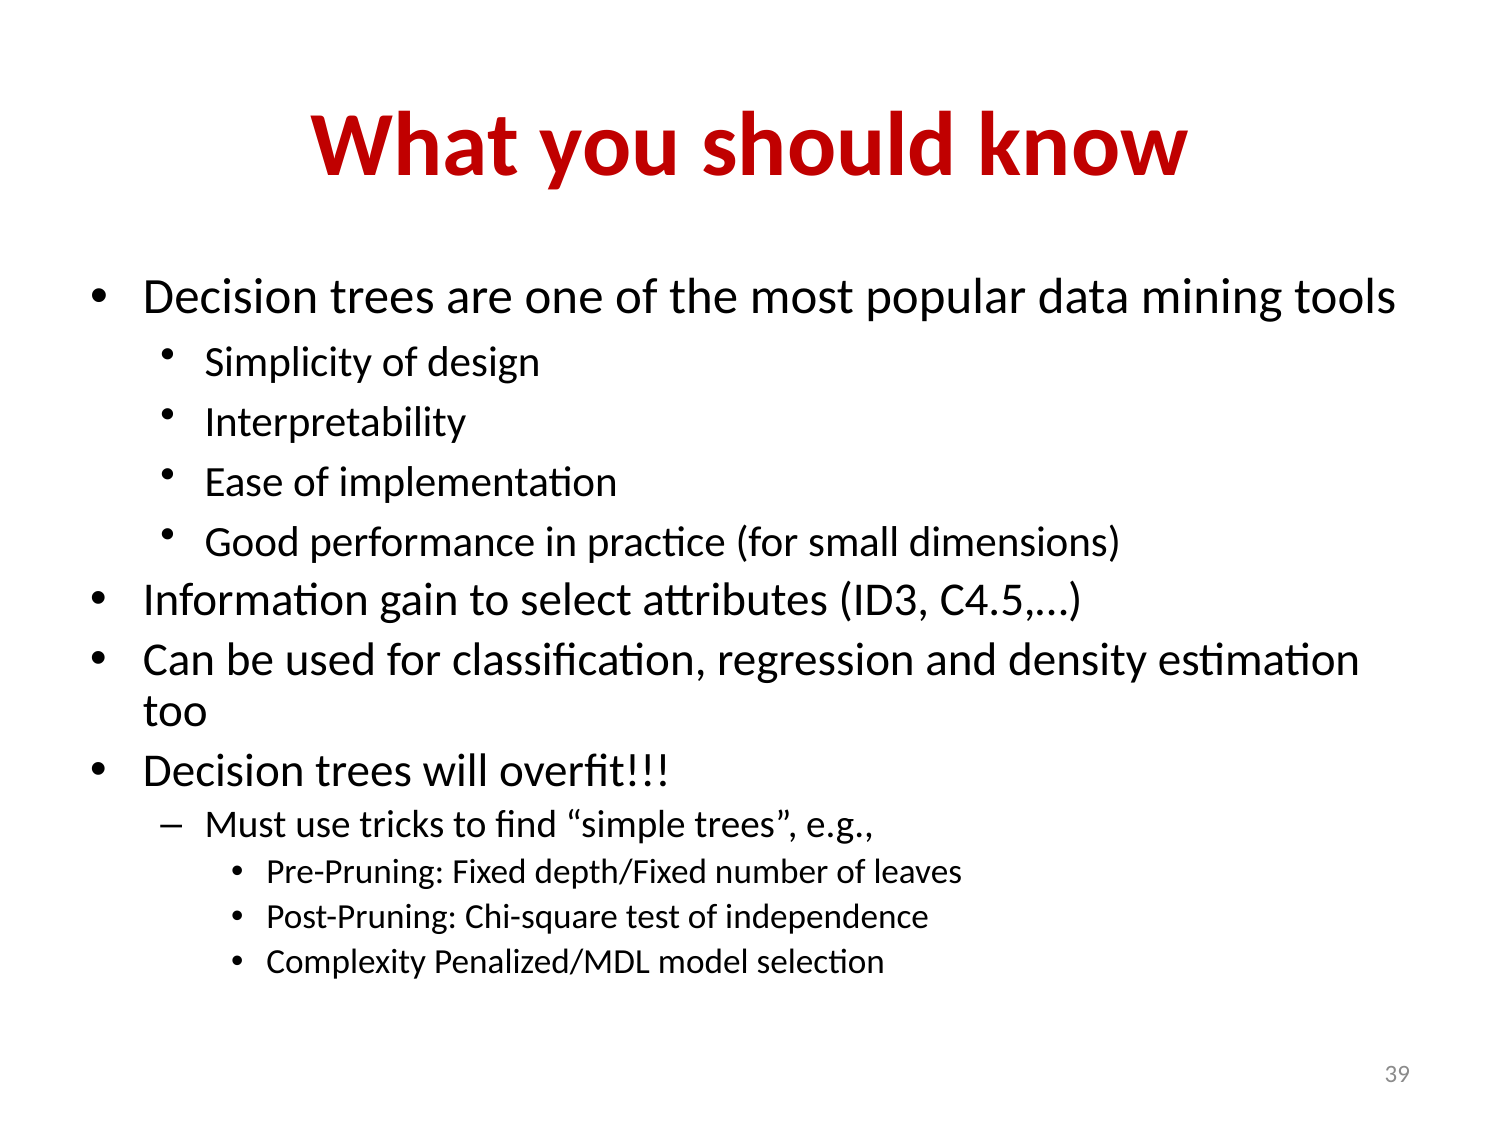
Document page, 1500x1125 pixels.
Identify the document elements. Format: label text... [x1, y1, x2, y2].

list Decision trees are one of the most popular data mining tools Simplicity of design Interpretability Ease of implementation Good performance in practice (for small dimensions) Information gain to select attributes (ID3, C4.5,…) Can be used for classification, regression and density estimation too Decision trees will overfit!!! Must use tricks to find “simple trees”, e.g., Pre-Pruning: Fixed depth/Fixed number of leaves Post-Pruning: Chi-square test of independence Complexity Penalized/MDL model selection [75, 262, 1425, 1038]
slide_number 39 [1074, 1042, 1425, 1103]
title What you should know [75, 45, 1425, 233]
